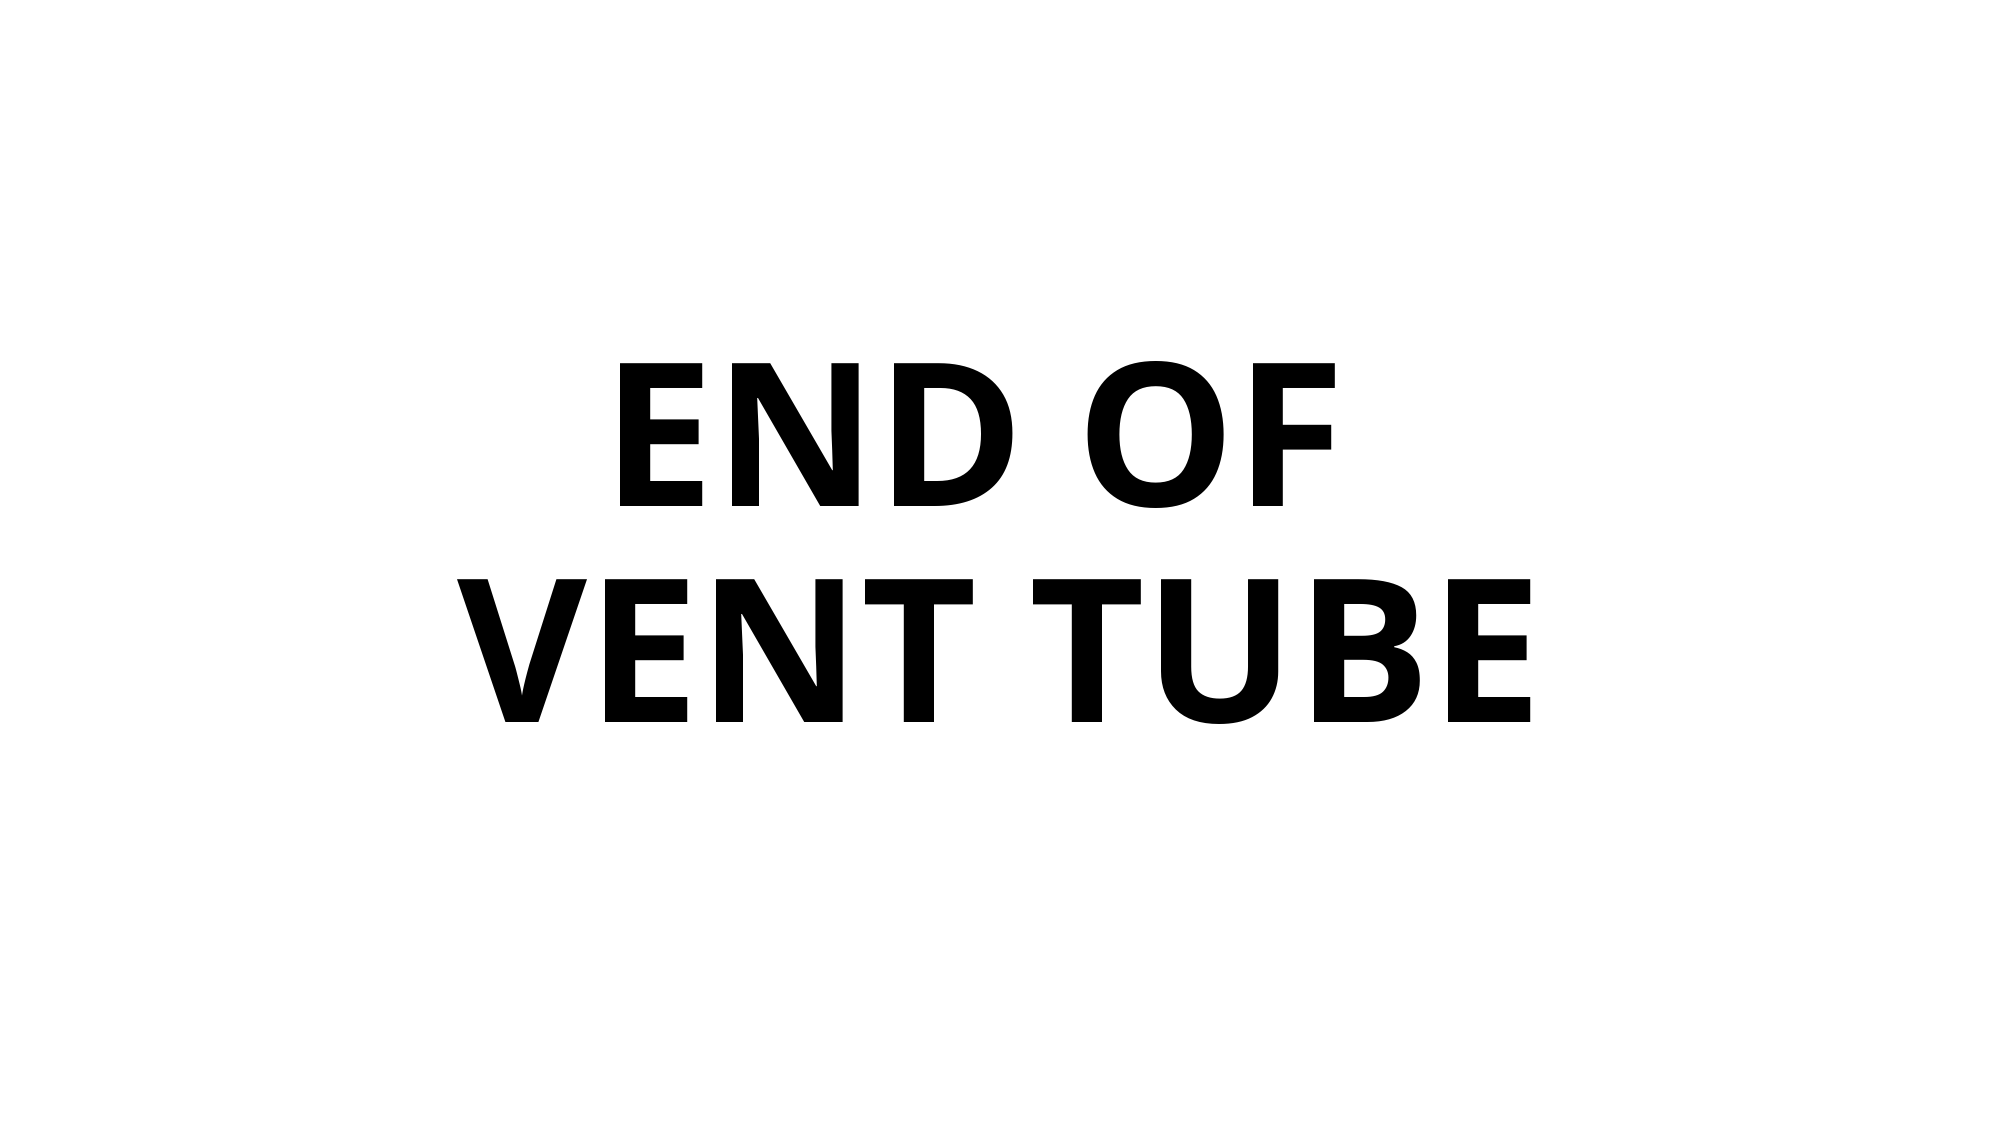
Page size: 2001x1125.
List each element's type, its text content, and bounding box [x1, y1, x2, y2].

title END OF VENT TUBE [137, 59, 1863, 1040]
